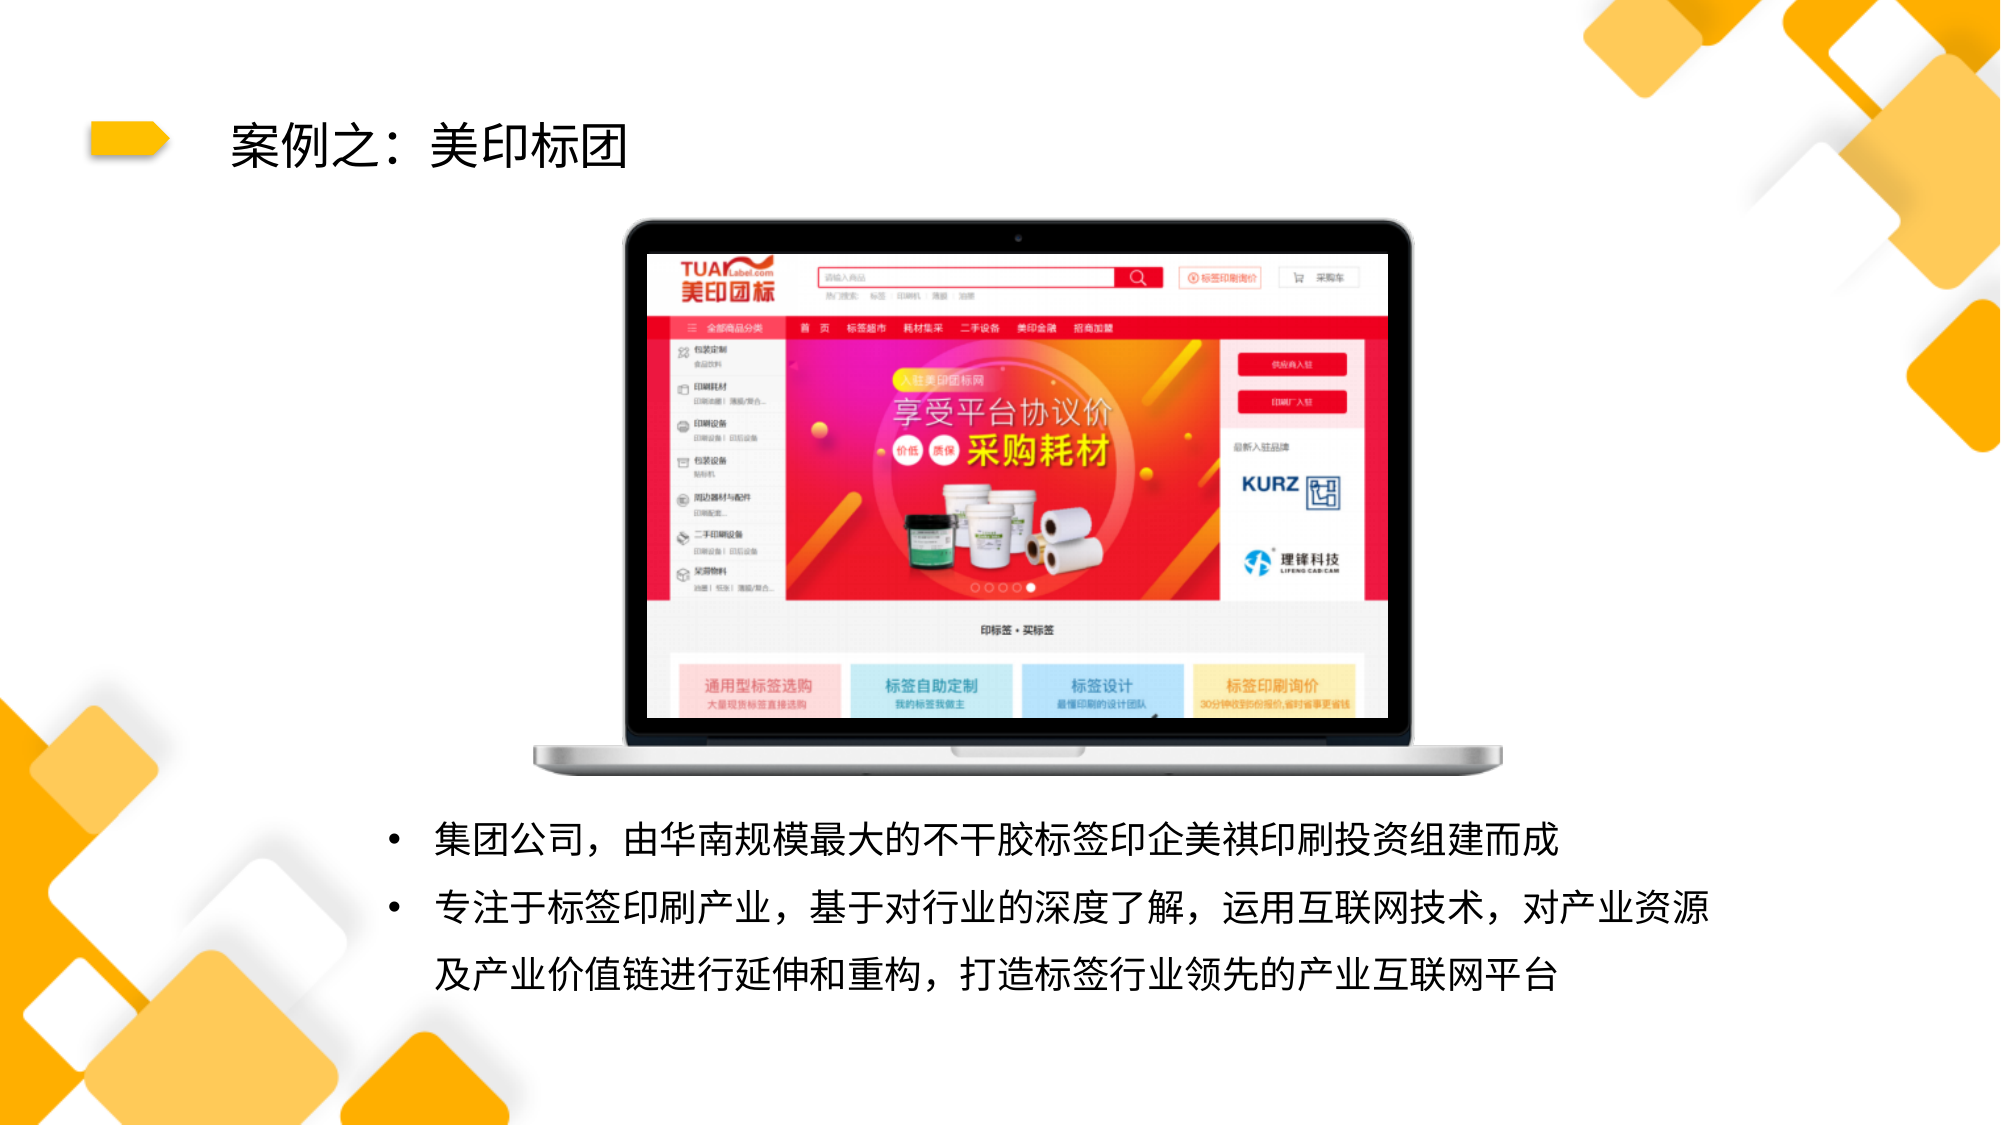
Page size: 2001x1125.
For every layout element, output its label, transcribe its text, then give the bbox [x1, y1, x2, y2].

text_box 集团公司，由华南规模最大的不干胶标签印企美祺印刷投资组建而成 专注于标签印刷产业，基于对行业的深度了解，运用互联网技术，对产业资源及产业价值链进行延伸和重构，打造标签行业领先的产业互联网平台 [373, 786, 1737, 1004]
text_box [533, 217, 1503, 776]
picture [0, 0, 2001, 1125]
text_box 案例之：美印标团 [215, 106, 1505, 182]
text_box [90, 120, 172, 157]
